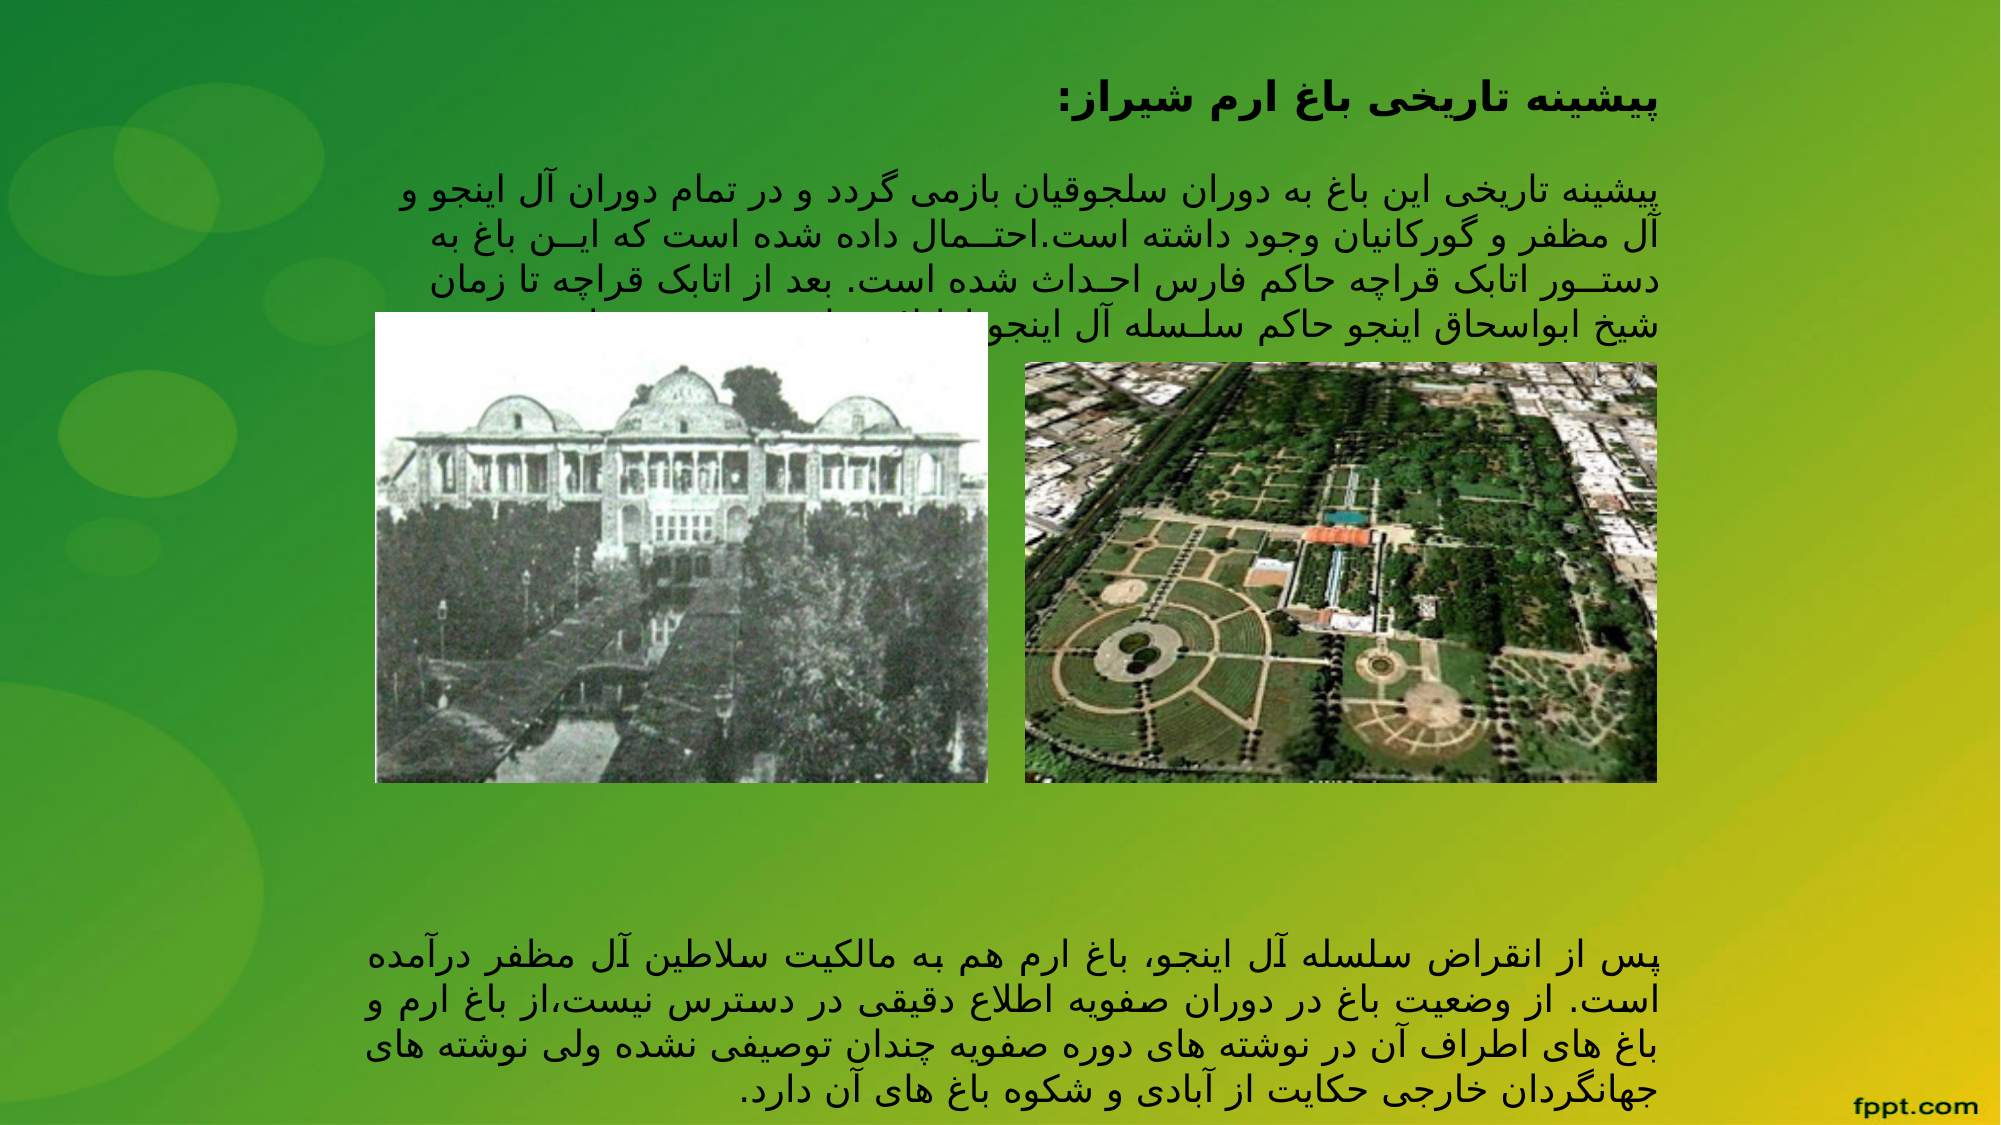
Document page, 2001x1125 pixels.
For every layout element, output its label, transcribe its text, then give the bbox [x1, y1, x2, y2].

picture [0, 0, 2001, 1125]
text_box پیشینه تاریخی باغ ارم شیراز: پیشینه تاریخی این باغ به دوران سلجوقیان بازمی گردد و در تمام دوران آل اینجو و آل مظفر و گورکانیان وجود داشته است.احتــمال داده شده است که ایــن باغ به دستــور اتابک قراچه حاکم فارس احـداث شده است. بعد از اتابک قراچه تا زمان شیخ ابواسحاق اینجو حاکم سلـسله آل اینجو اطـلاعی از سرنــوشت باغ در دست نیست. پس از انقراض سلسله آل اینجو، باغ ارم هم به مالکیت سلاطین آل مظفر درآمده است. از وضعیت باغ در دوران صفویه اطلاع دقیقی در دسترس نیست،از باغ ارم و باغ های اطراف آن در نوشته های دوره صفویه چندان توصیفی نشده ولی نوشته های جهانگردان خارجی حکایت از آبادی و شکوه باغ های آن دارد. [350, 62, 1675, 1118]
